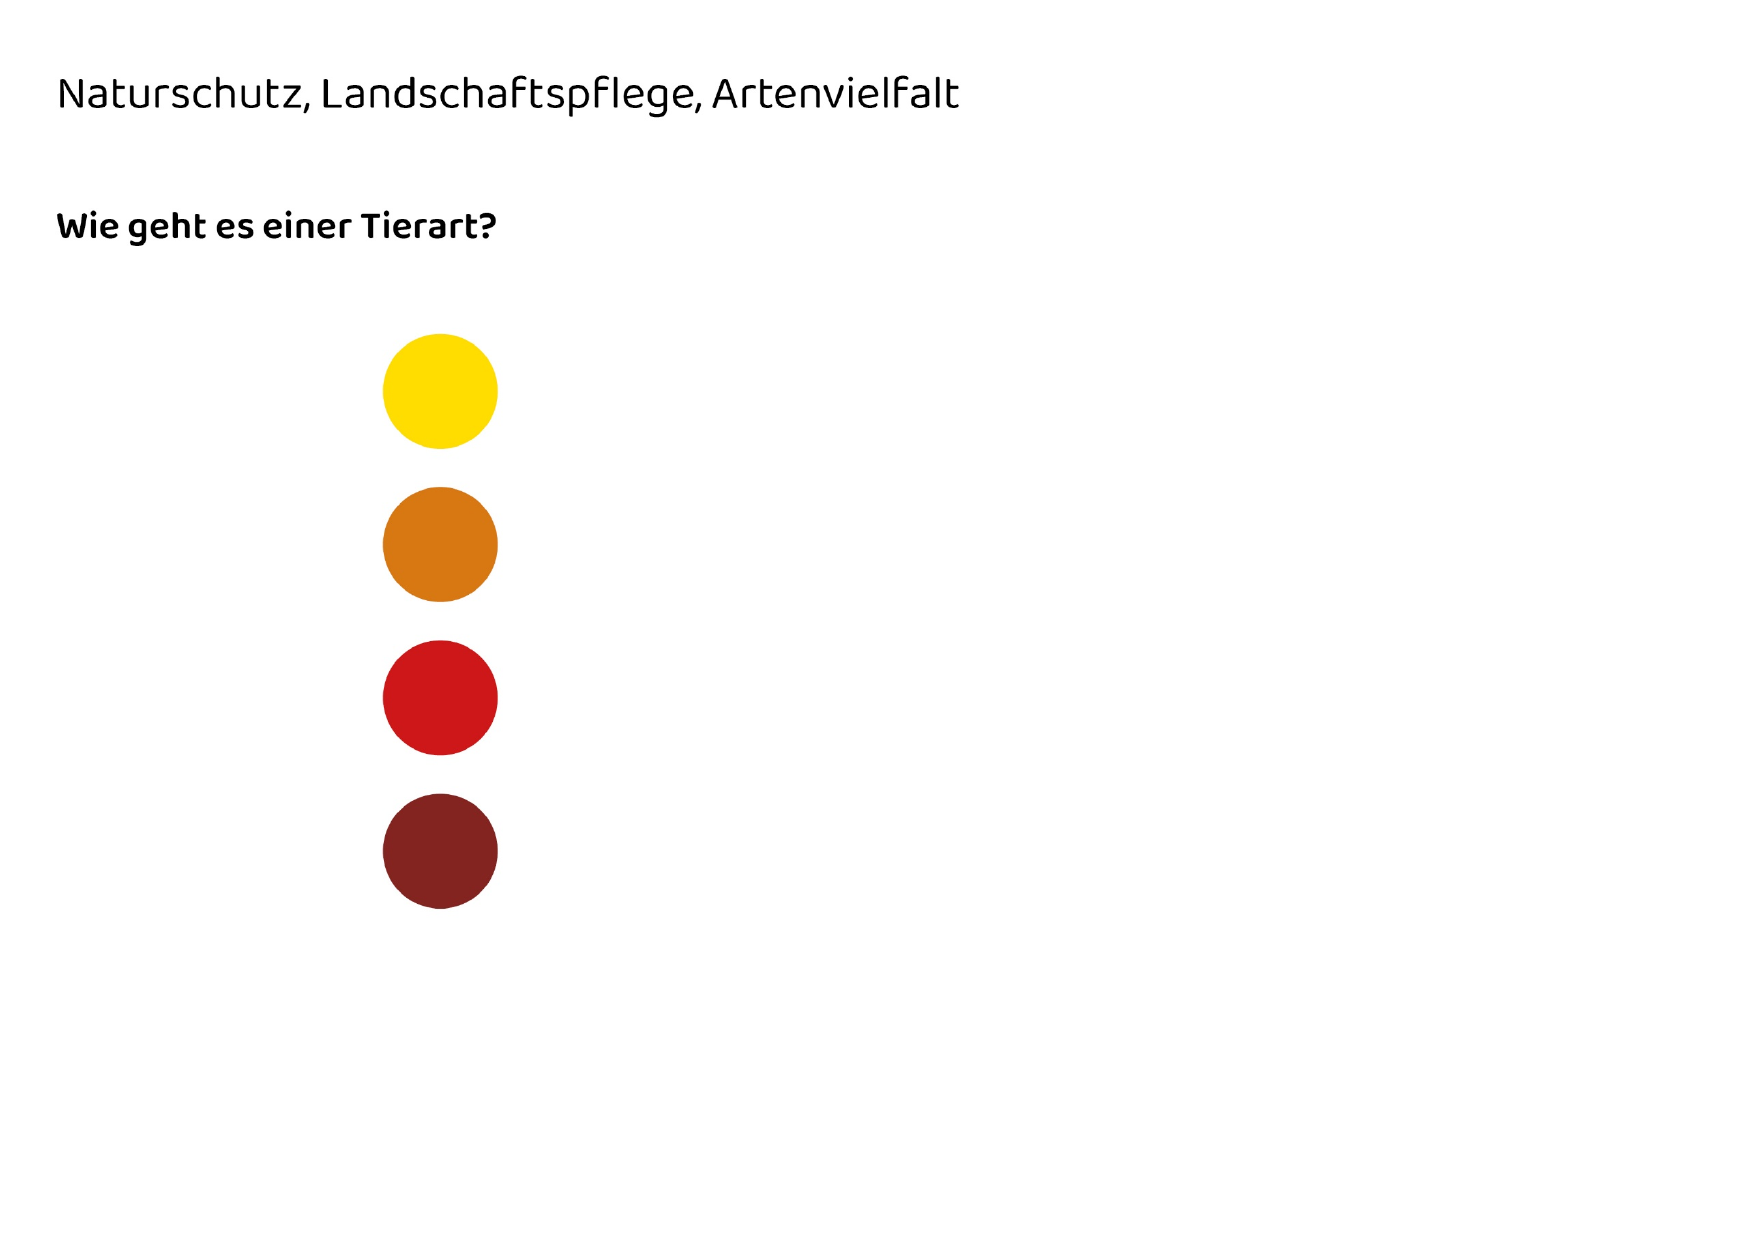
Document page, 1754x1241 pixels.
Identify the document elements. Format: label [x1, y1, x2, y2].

picture [0, 0, 1650, 1167]
